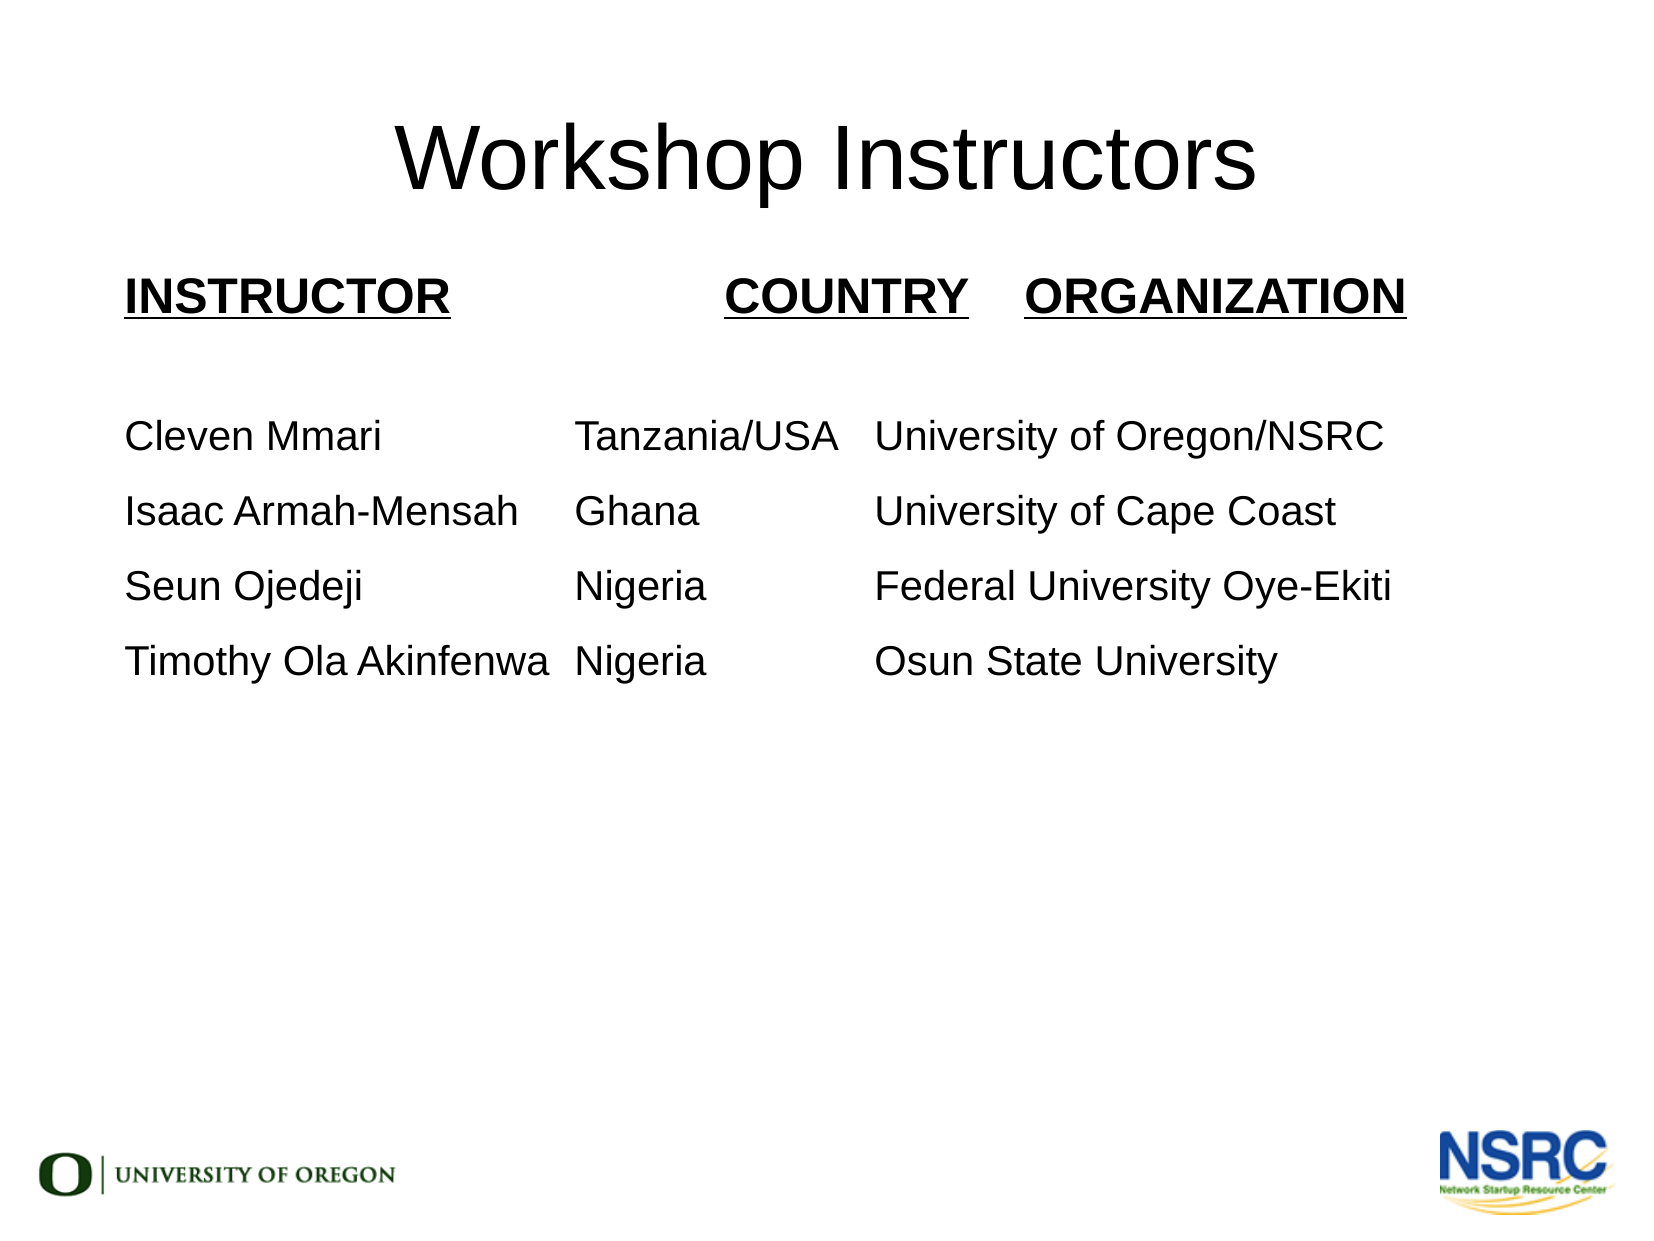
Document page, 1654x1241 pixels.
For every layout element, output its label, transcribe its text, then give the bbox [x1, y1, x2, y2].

picture [1440, 1130, 1616, 1215]
text_box INSTRUCTOR COUNTRY ORGANIZATION Cleven Mmari Tanzania/USA University of Oregon/NSRC Isaac Armah-Mensah Ghana University of Cape Coast Seun Ojedeji Nigeria Federal University Oye-Ekiti Timothy Ola Akinfenwa Nigeria Osun State University [109, 256, 1539, 752]
text_box Workshop Instructors [82, 49, 1571, 257]
picture [37, 1151, 397, 1198]
